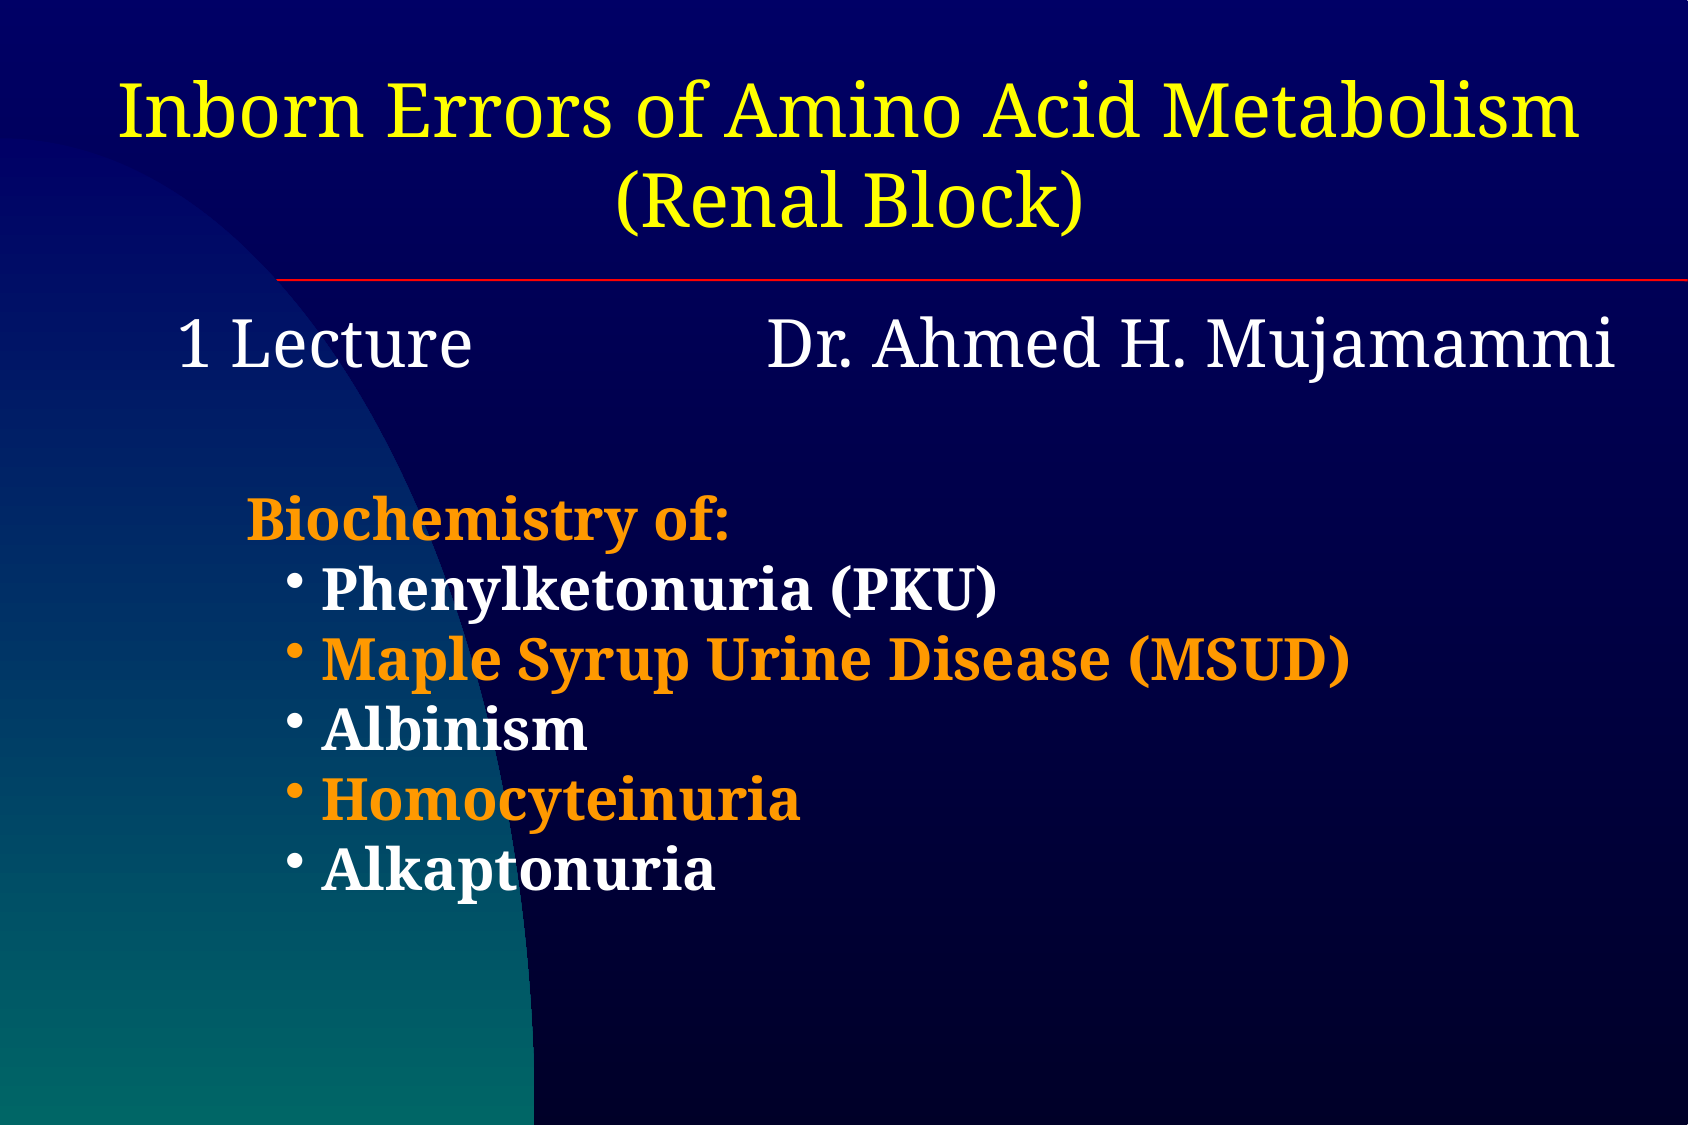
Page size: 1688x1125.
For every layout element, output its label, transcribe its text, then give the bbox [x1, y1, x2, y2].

text_box Biochemistry of: Phenylketonuria (PKU) Maple Syrup Urine Disease (MSUD) Albinism Homocyteinuria Alkaptonuria [231, 474, 1439, 910]
text_box Inborn Errors of Amino Acid Metabolism (Renal Block) [81, 50, 1619, 250]
text_box 1 Lecture Dr. Ahmed H. Mujamammi [106, 293, 1632, 389]
